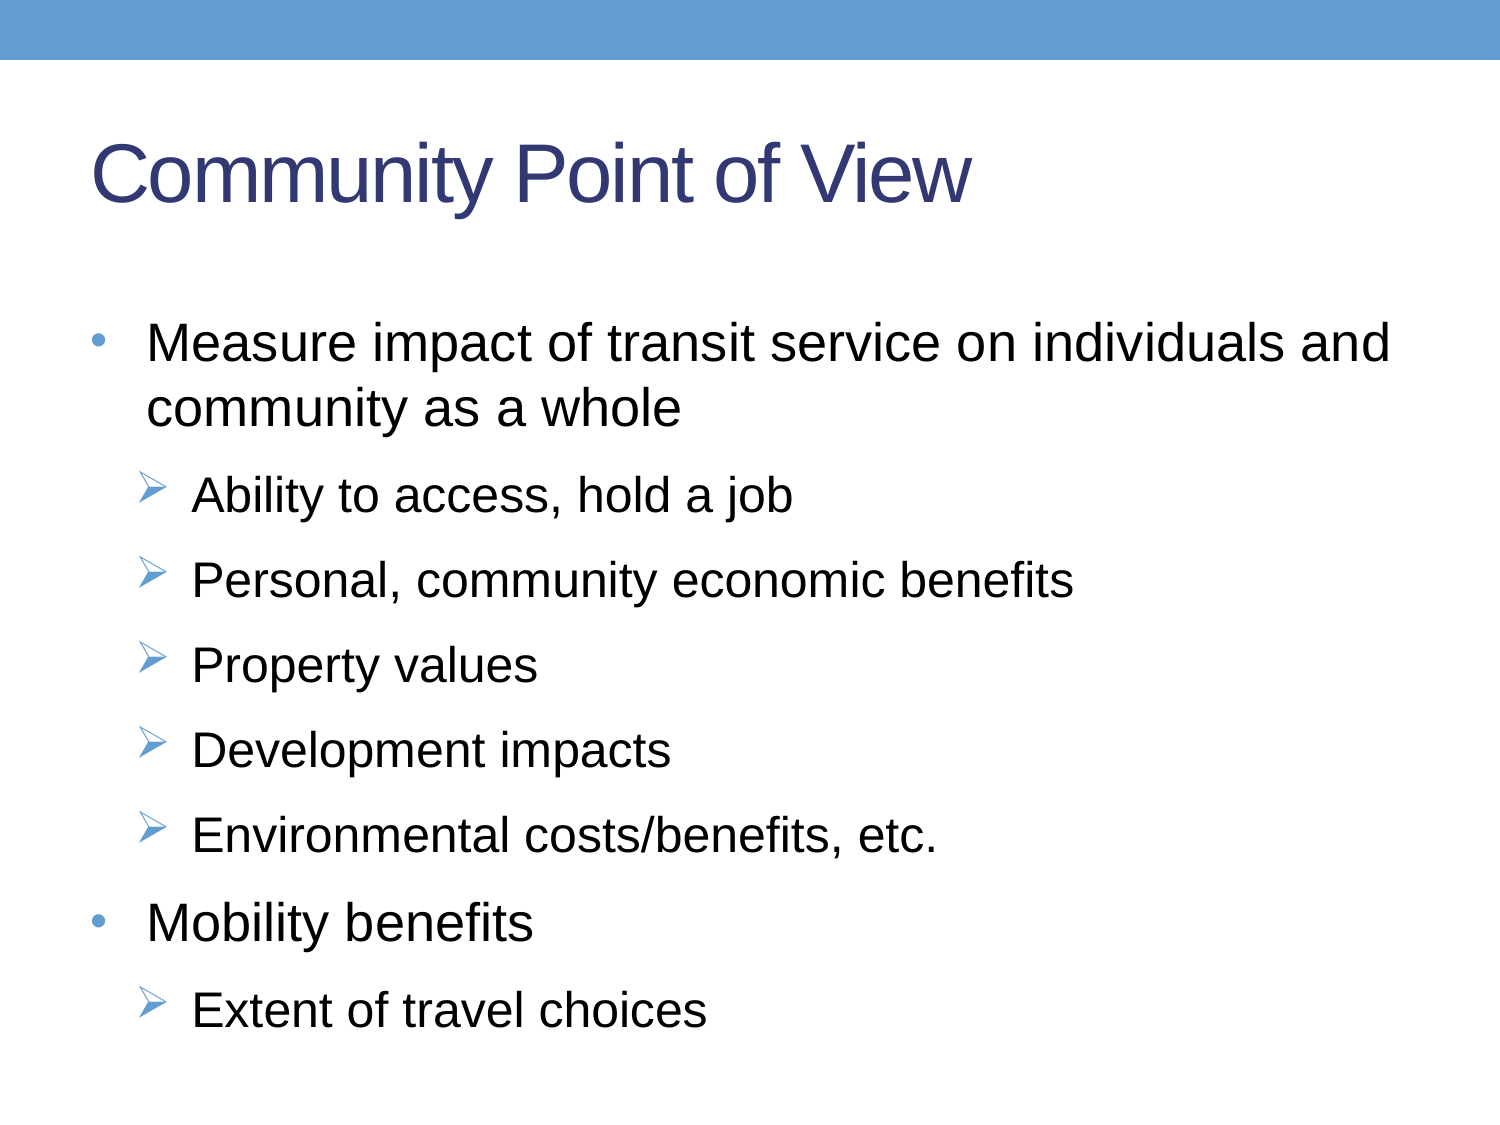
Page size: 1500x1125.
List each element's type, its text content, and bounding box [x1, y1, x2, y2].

list Measure impact of transit service on individuals and community as a whole Ability to access, hold a job Personal, community economic benefits Property values Development impacts Environmental costs/benefits, etc. Mobility benefits Extent of travel choices [75, 299, 1425, 1063]
title Community Point of View [75, 87, 1425, 250]
